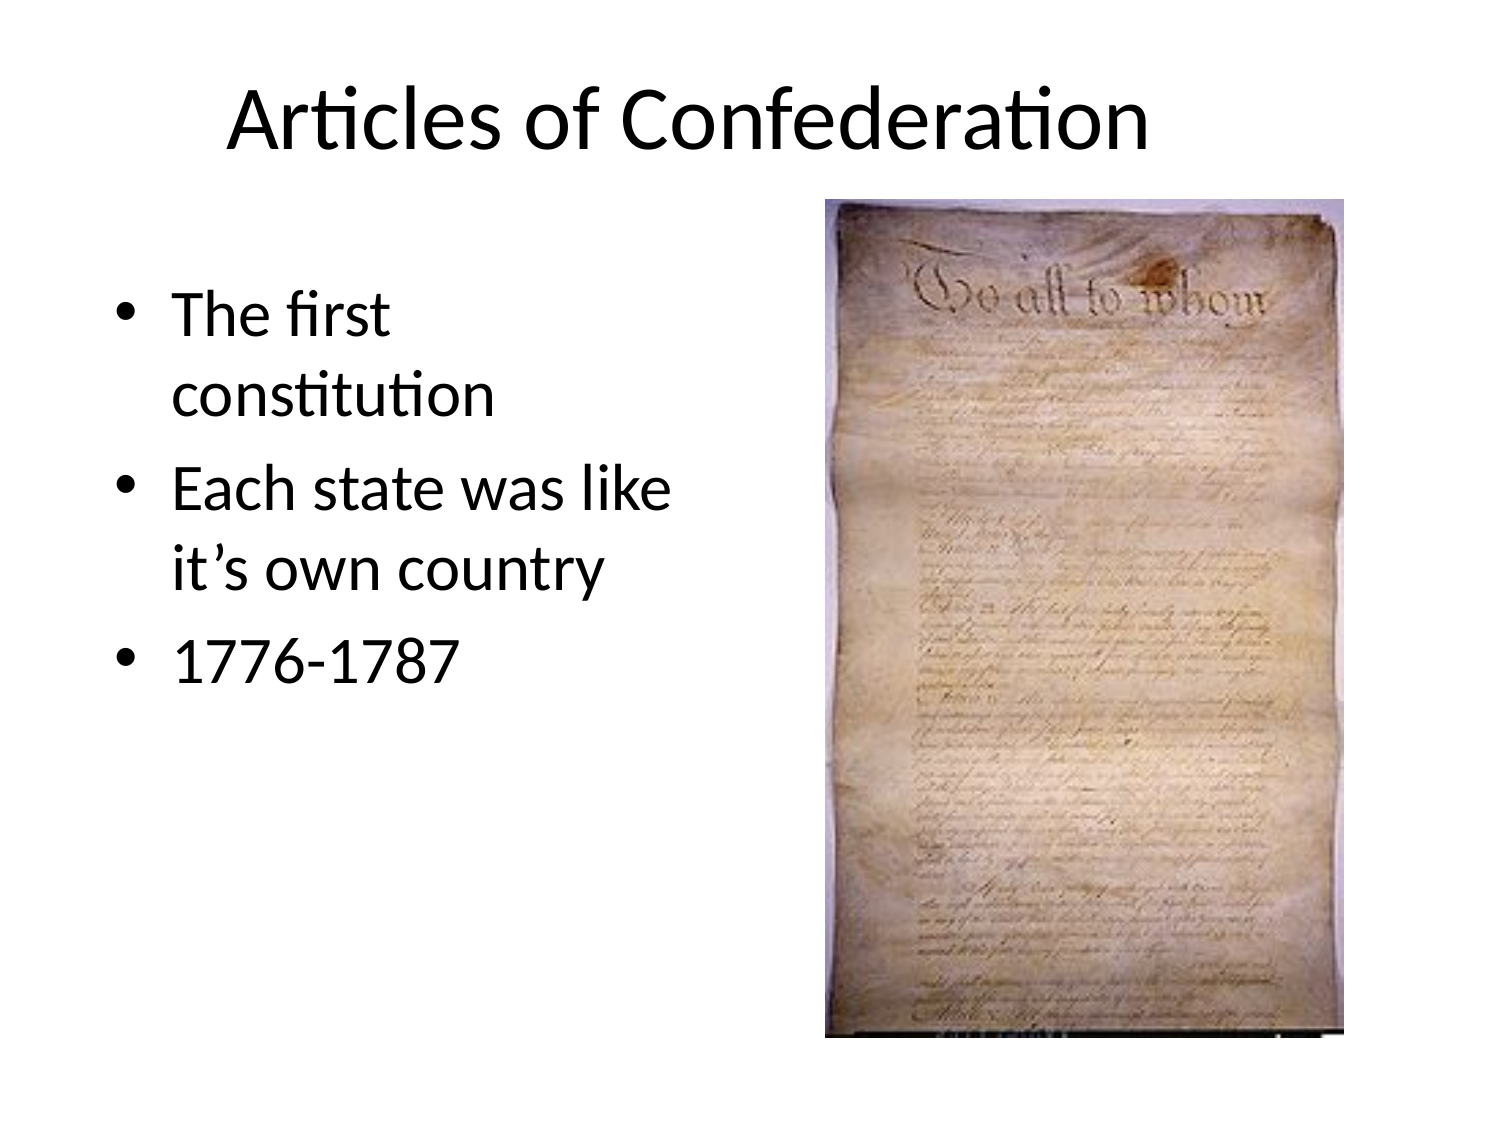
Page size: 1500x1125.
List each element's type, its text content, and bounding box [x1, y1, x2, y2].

picture [824, 199, 1344, 1038]
title Articles of Confederation [32, 37, 1347, 188]
list The first constitution Each state was like it’s own country 1776-1787 [99, 262, 738, 988]
